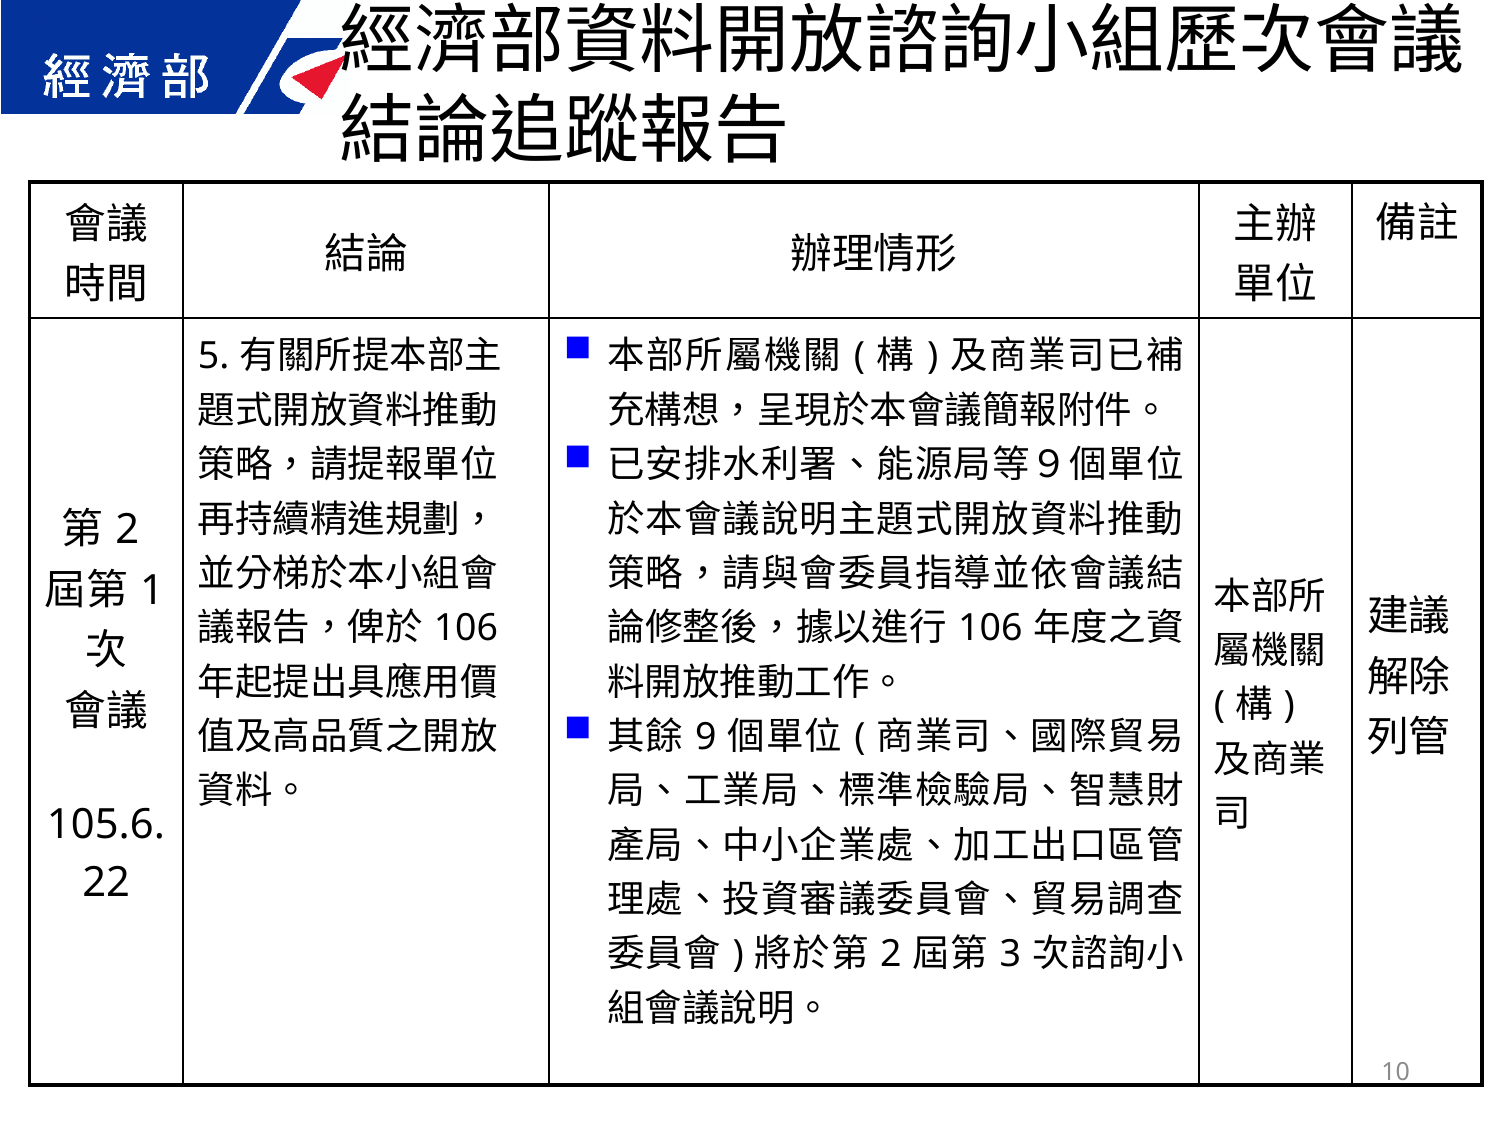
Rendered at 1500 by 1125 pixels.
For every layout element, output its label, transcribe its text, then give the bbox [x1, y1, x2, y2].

table_cell 5.有關所提本部主題式開放資料推動策略，請提報單位再持續精進規劃，並分梯於本小組會議報告，俾於106年起提出具應用價值及高品質之開放資料。 [184, 319, 548, 1083]
table_cell 第2屆第1次 會議 105.6.22 [31, 319, 182, 1083]
table_header 主辦 單位 [1200, 184, 1351, 317]
picture [0, 0, 324, 114]
table_cell 建議解除列管 [1353, 319, 1480, 1083]
table_cell 本部所屬機關(構)及商業司 [1200, 319, 1351, 1042]
slide_number 10 [1074, 1042, 1425, 1103]
table_cell 本部所屬機關(構)及商業司已補充構想，呈現於本會議簡報附件。 已安排水利署、能源局等９個單位於本會議說明主題式開放資料推動策略，請與會委員指導並依會議結論修整後，據以進行106年度之資料開放推動工作。 其餘9個單位(商業司、國際貿易局、工業局、標準檢驗局、智慧財產局、中小企業處、加工出口區管理處、投資審議委員會、貿易調查委員會)將於第2屆第3次諮詢小組會議說明。 [550, 319, 1198, 1083]
table_header 會議 時間 [31, 184, 182, 317]
table_header 結論 [184, 184, 548, 317]
table_header 辦理情形 [550, 184, 1198, 317]
text_box 經濟部資料開放諮詢小組歷次會議結論追蹤報告 [324, 0, 1500, 163]
table_header 備註 [1353, 184, 1480, 317]
